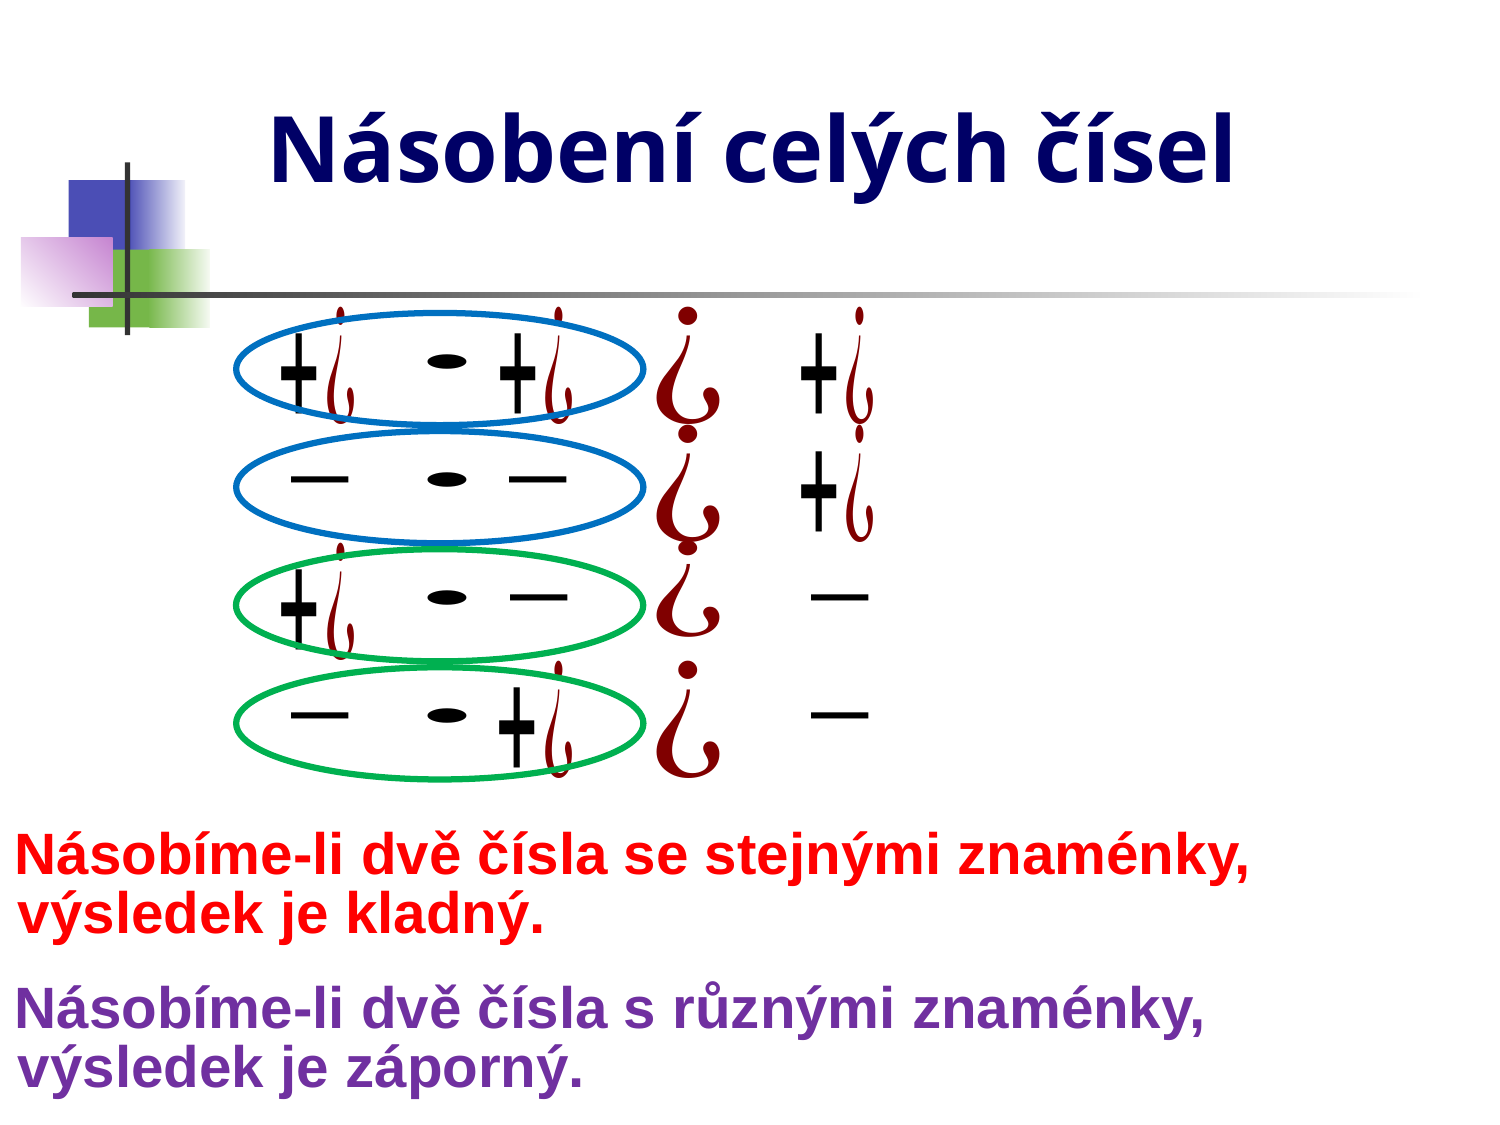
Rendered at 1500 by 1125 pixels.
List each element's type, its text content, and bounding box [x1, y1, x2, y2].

title Násobení celých čísel [2, 98, 1500, 209]
text_box Násobíme-li dvě čísla se stejnými znaménky, [0, 809, 1500, 894]
text_box Násobíme-li dvě čísla s různými znaménky, [0, 962, 1500, 1048]
text_box [236, 667, 644, 780]
text_box [235, 549, 644, 662]
text_box výsledek je kladný. [2, 868, 562, 953]
text_box [236, 312, 644, 426]
text_box výsledek je záporný. [3, 1021, 601, 1107]
text_box [236, 431, 644, 544]
